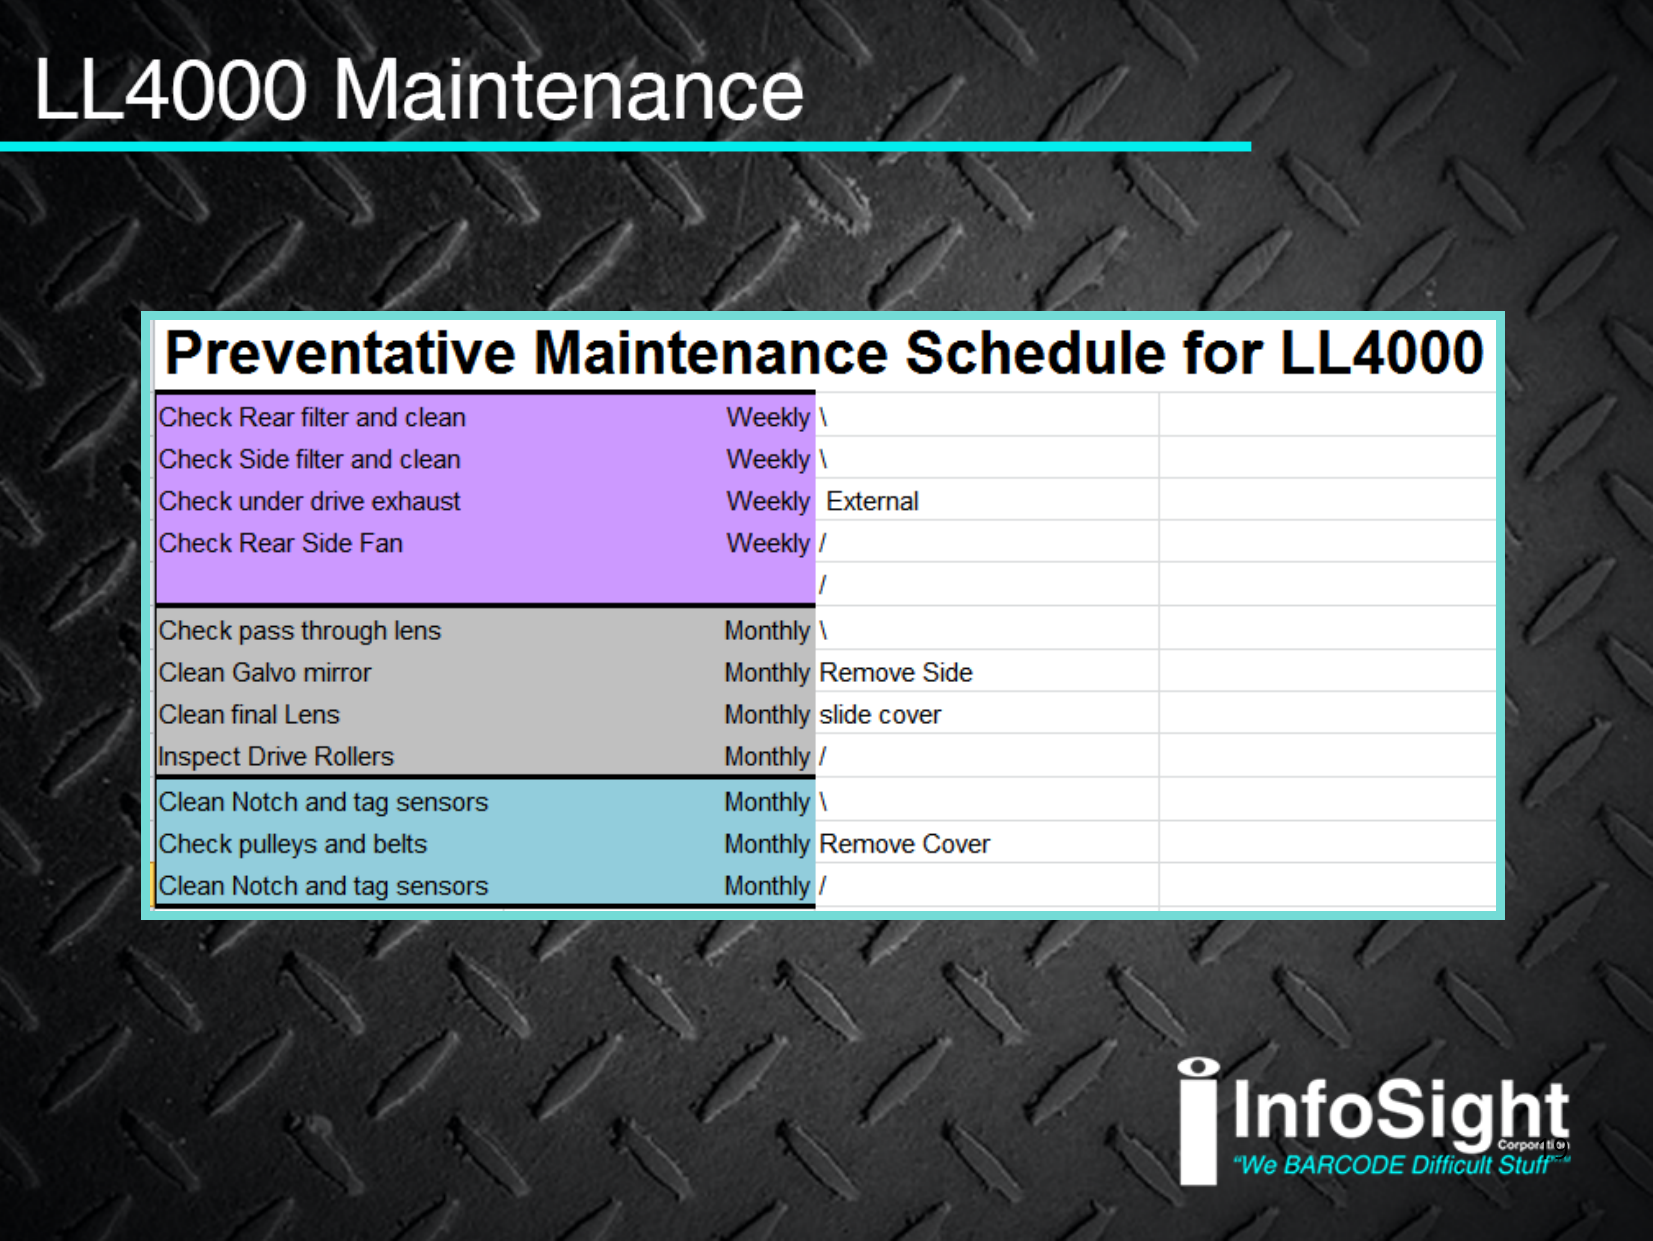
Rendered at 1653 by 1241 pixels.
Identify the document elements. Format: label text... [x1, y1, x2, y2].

slide_number 19 [1185, 1130, 1570, 1215]
picture [0, 0, 1653, 1241]
